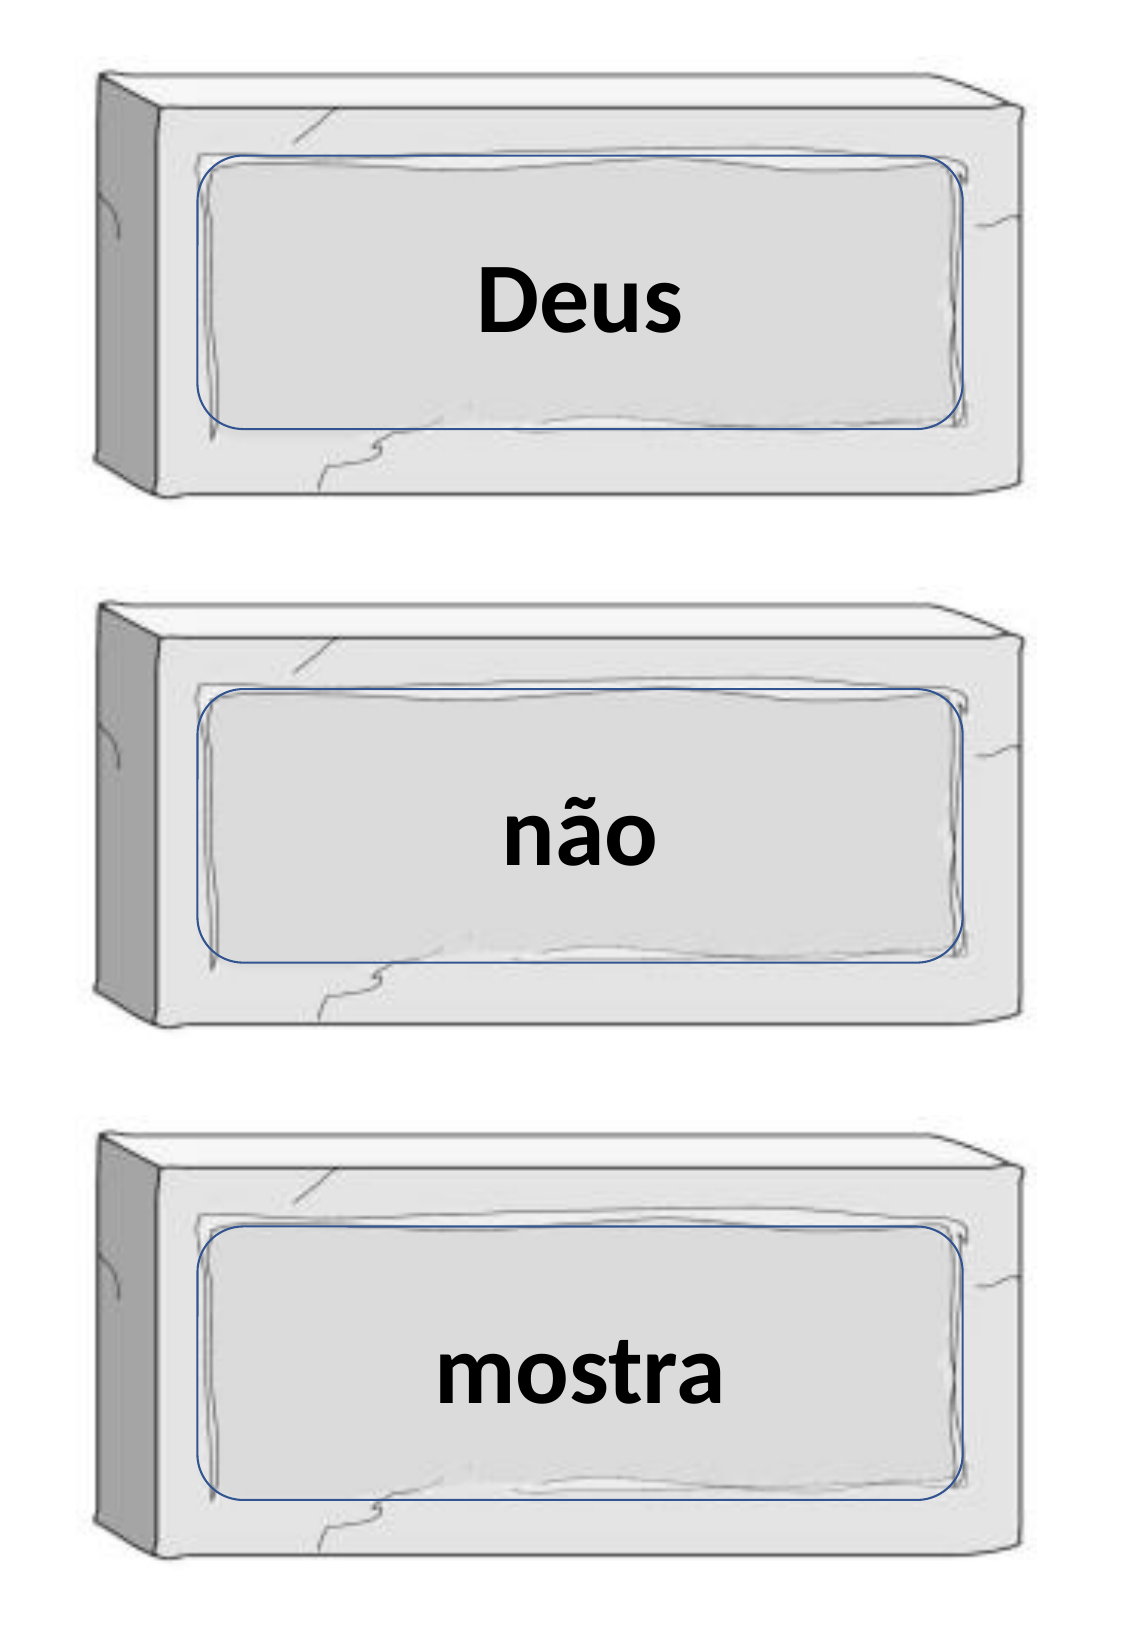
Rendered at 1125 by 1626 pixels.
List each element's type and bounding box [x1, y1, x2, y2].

picture [74, 1115, 1037, 1570]
picture [74, 55, 1037, 509]
picture [74, 585, 1037, 1040]
